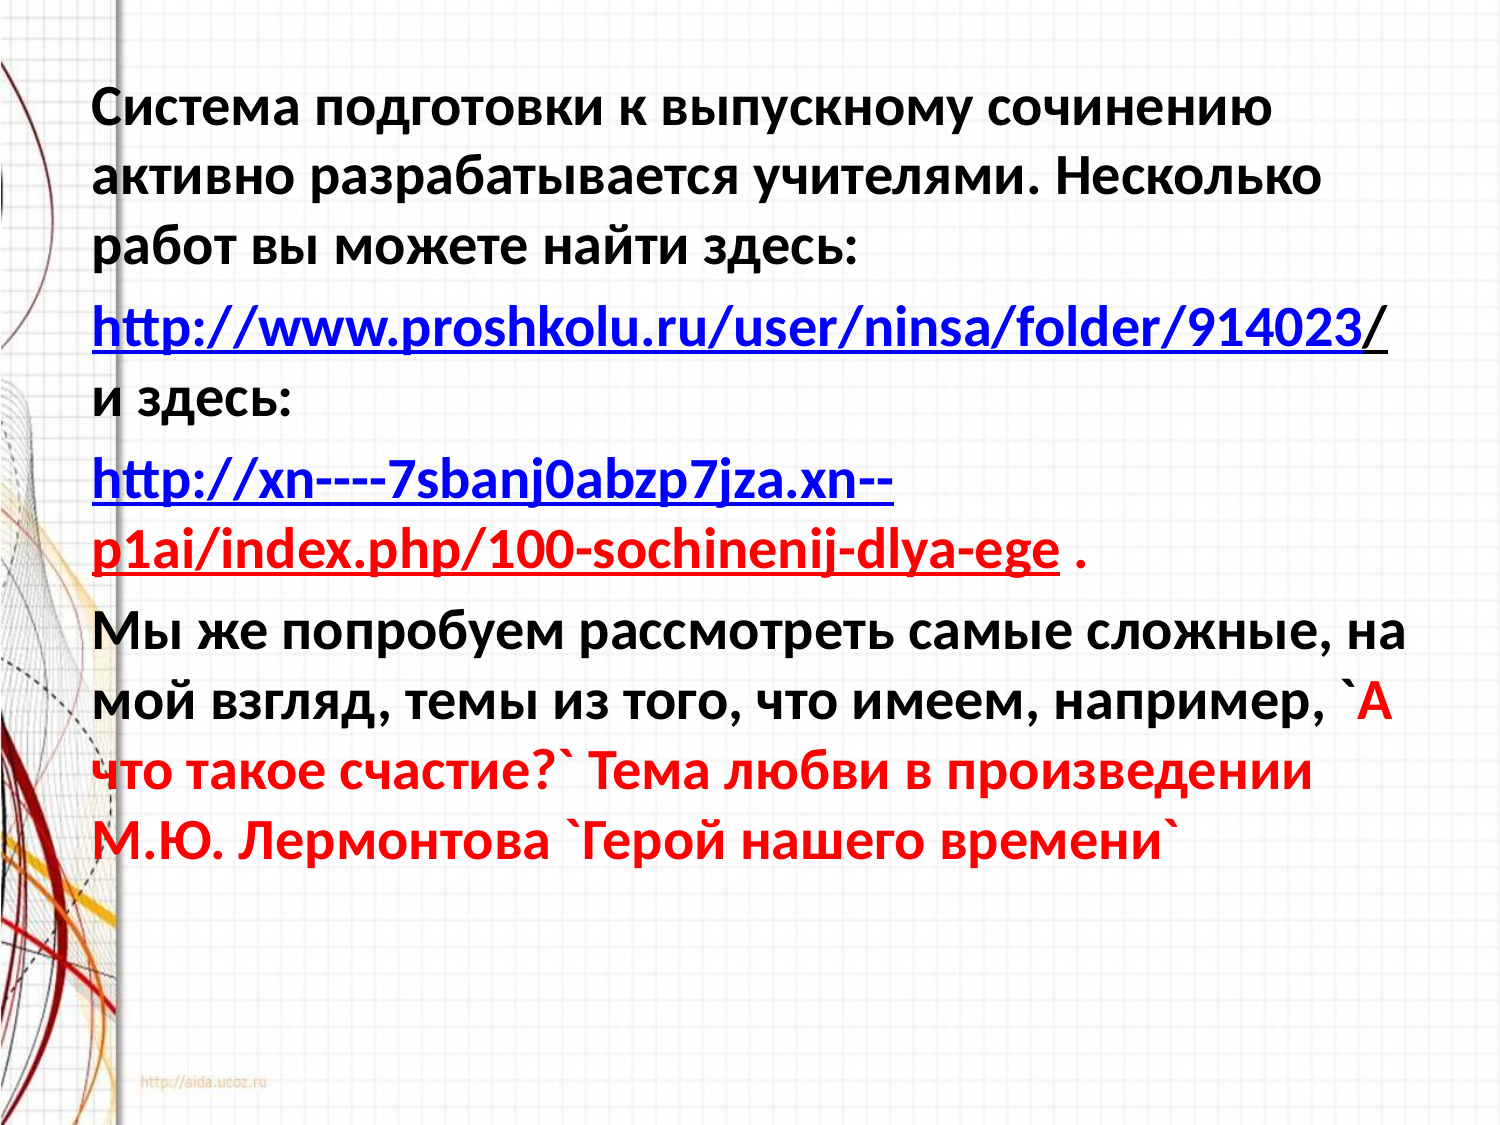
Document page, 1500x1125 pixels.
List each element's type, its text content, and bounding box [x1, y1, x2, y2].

picture [0, 0, 1500, 1125]
list Система подготовки к выпускному сочинению активно разрабатывается учителями. Несколько работ вы можете найти здесь: http://www.proshkolu.ru/user/ninsa/folder/914023/ и здесь: http://xn----7sbanj0abzp7jza.xn--p1ai/index.php/100-sochinenij-dlya-ege . Мы же попробуем рассмотреть самые сложные, на мой взгляд, темы из того, что имеем, например, `А что такое счастие?` Тема любви в произведении М.Ю. Лермонтова `Герой нашего времени` [76, 59, 1427, 1028]
